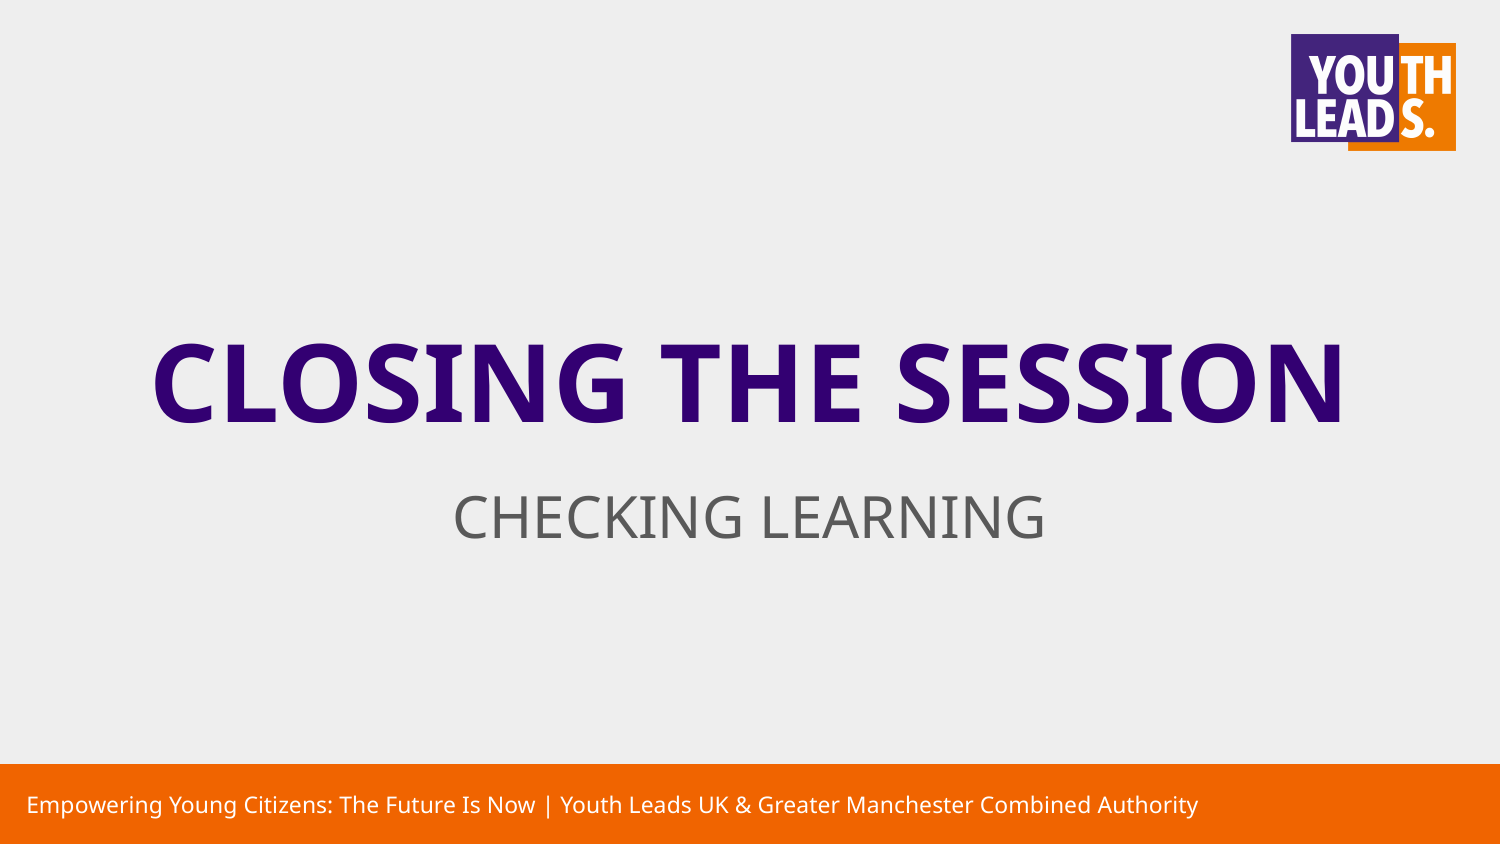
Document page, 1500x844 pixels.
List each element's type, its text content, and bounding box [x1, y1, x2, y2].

picture [1291, 34, 1456, 151]
title CLOSING THE SESSION [51, 122, 1449, 459]
subtitle CHECKING LEARNING [51, 464, 1449, 595]
